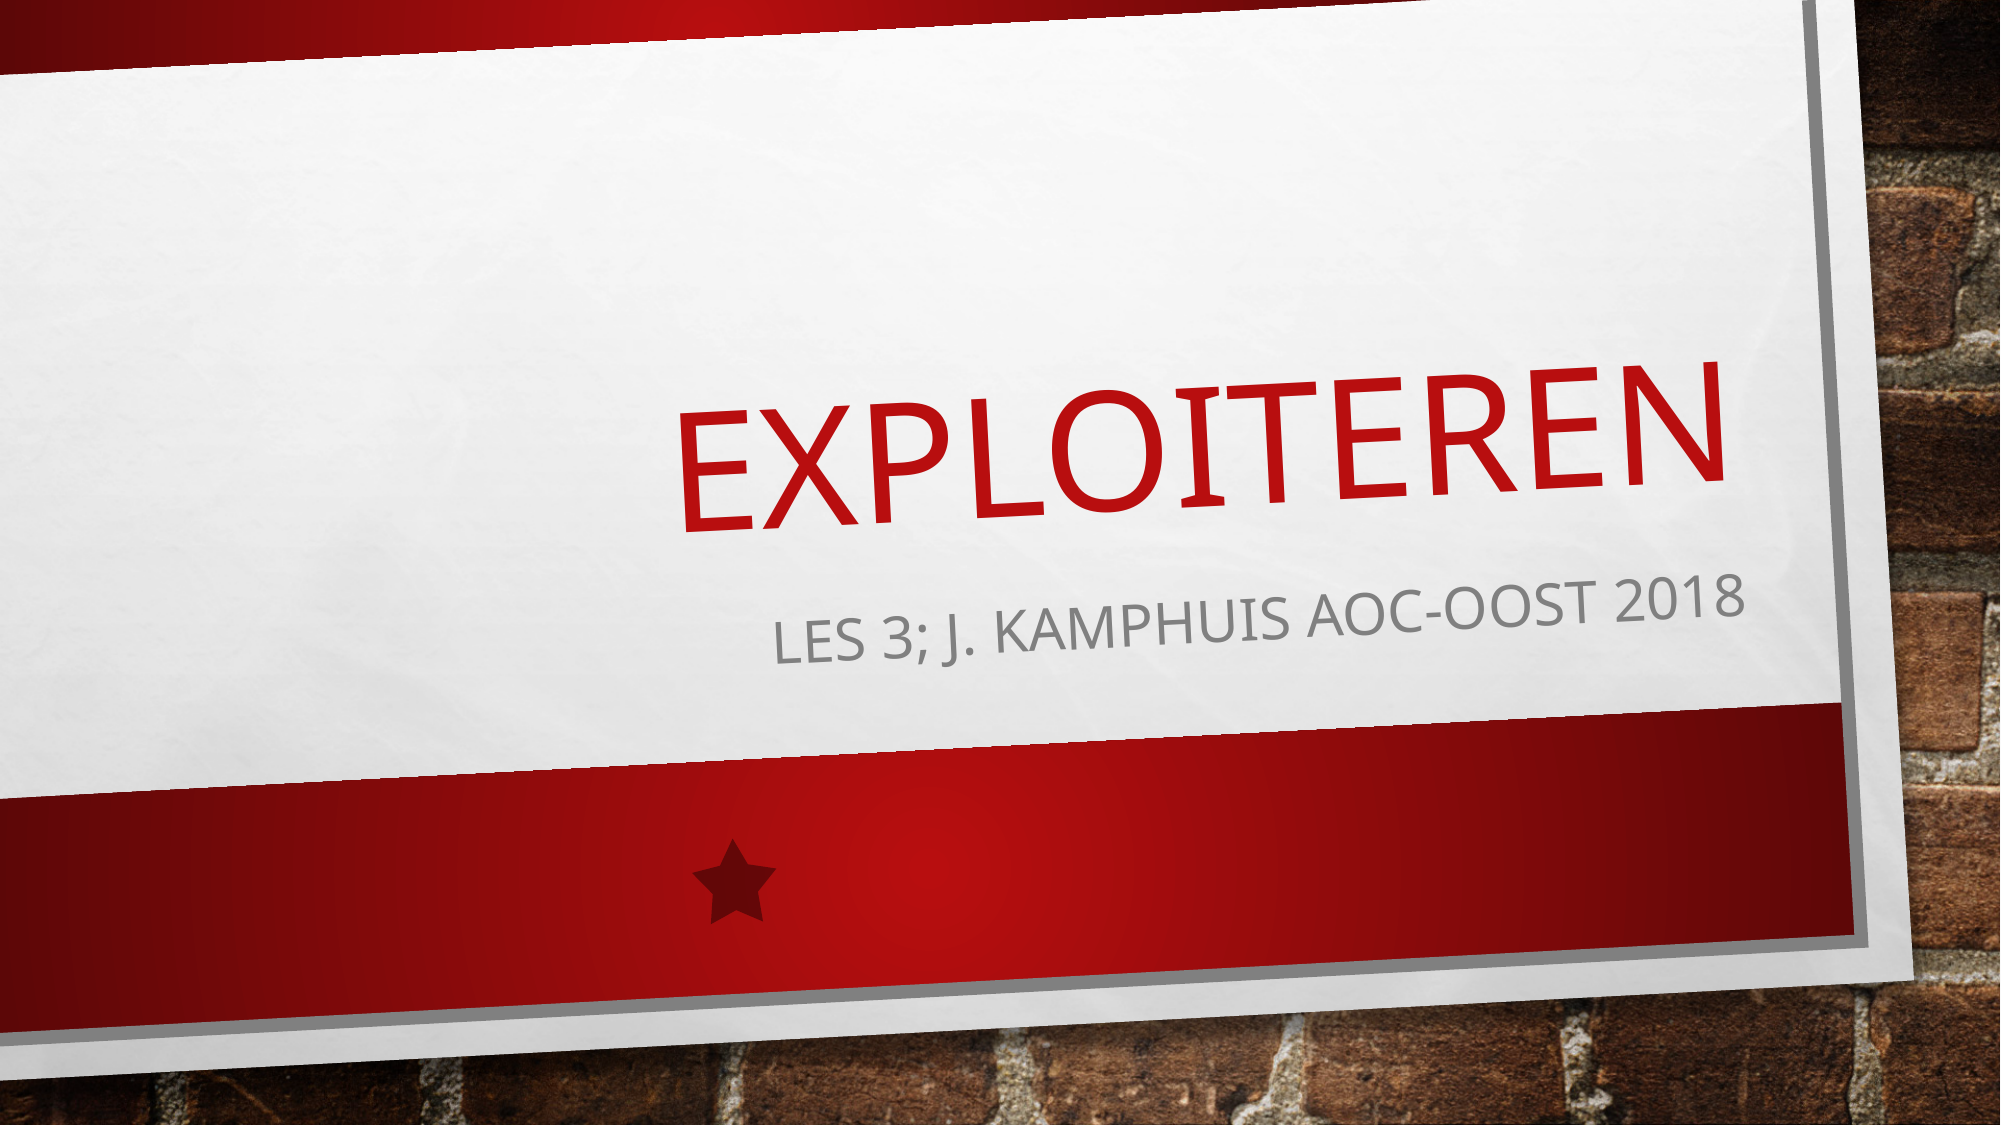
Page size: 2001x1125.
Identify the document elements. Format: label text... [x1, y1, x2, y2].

title exploiteren [135, 67, 1758, 605]
picture [0, 0, 2000, 1125]
subtitle Les 3; J. Kamphuis AOC-Oost 2018 [159, 533, 1763, 708]
